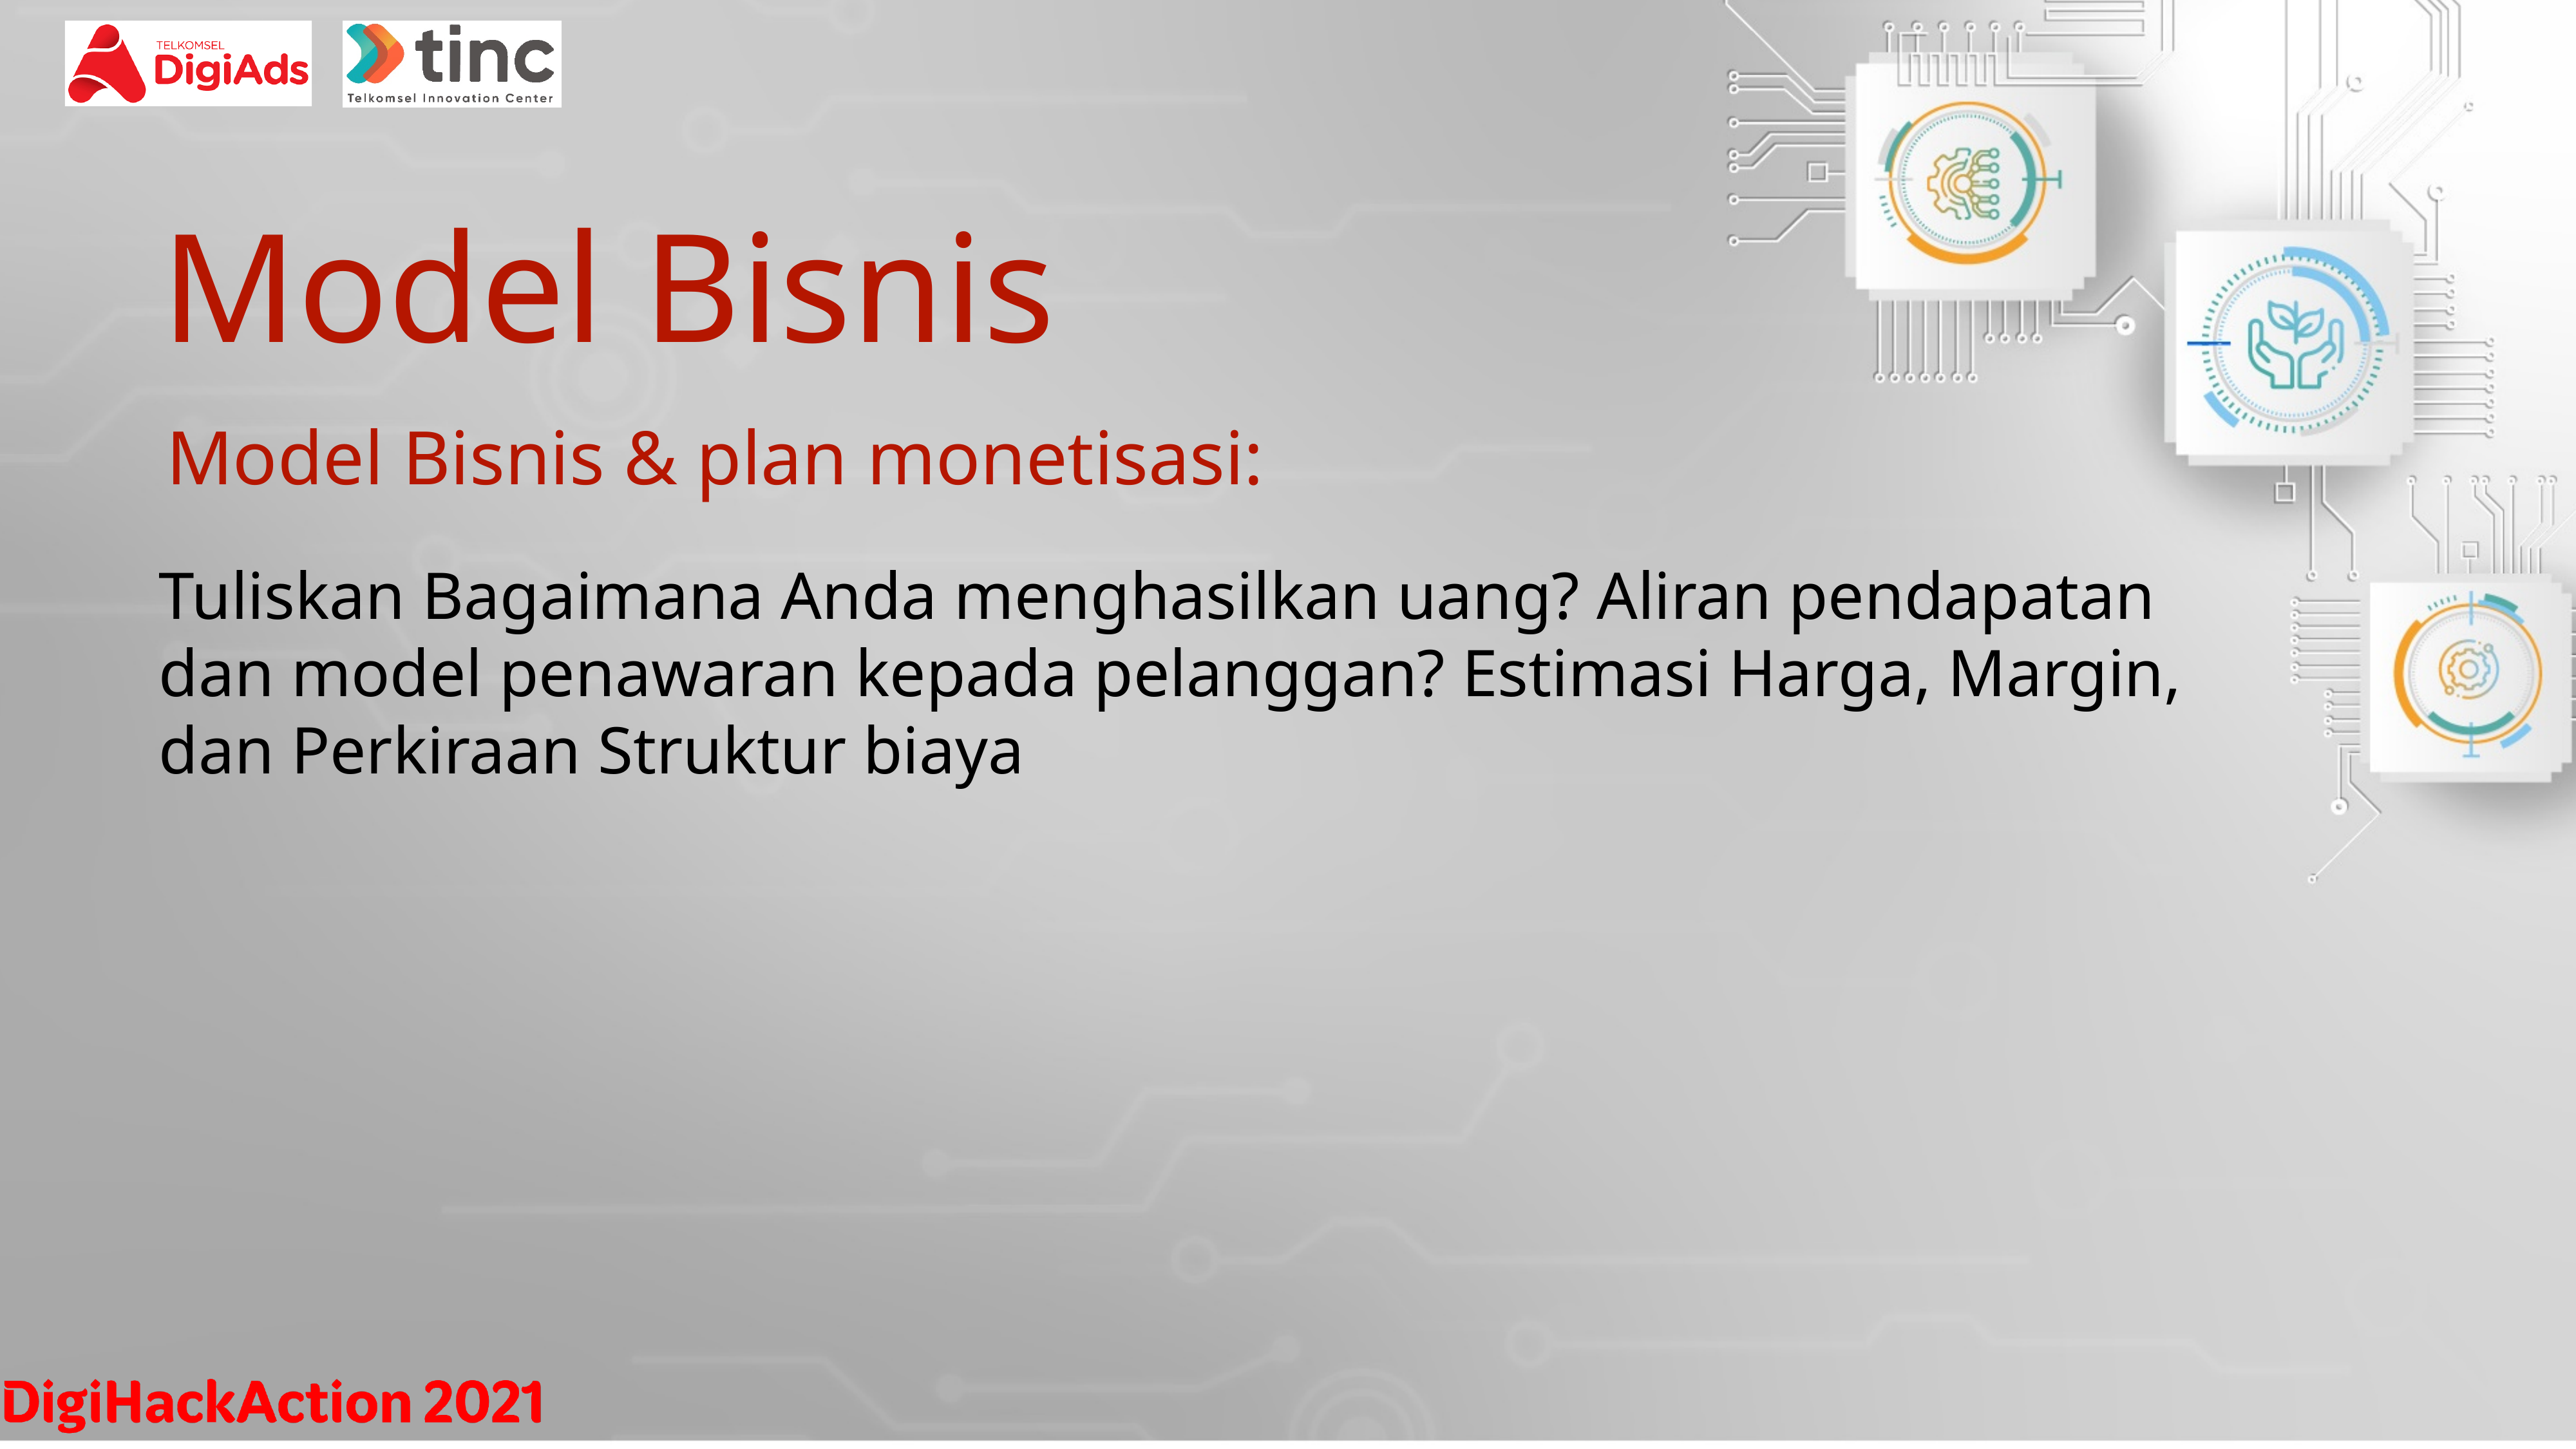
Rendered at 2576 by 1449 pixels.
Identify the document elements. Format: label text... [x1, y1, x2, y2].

text_box Model Bisnis & plan monetisasi: [161, 388, 1321, 523]
picture [0, 0, 2576, 1449]
text_box Tuliskan Bagaimana Anda menghasilkan uang? Aliran pendapatan dan model penawaran kepada pelanggan? Estimasi Harga, Margin, dan Perkiraan Struktur biaya [153, 549, 2275, 1449]
title Model Bisnis [155, 161, 1070, 404]
